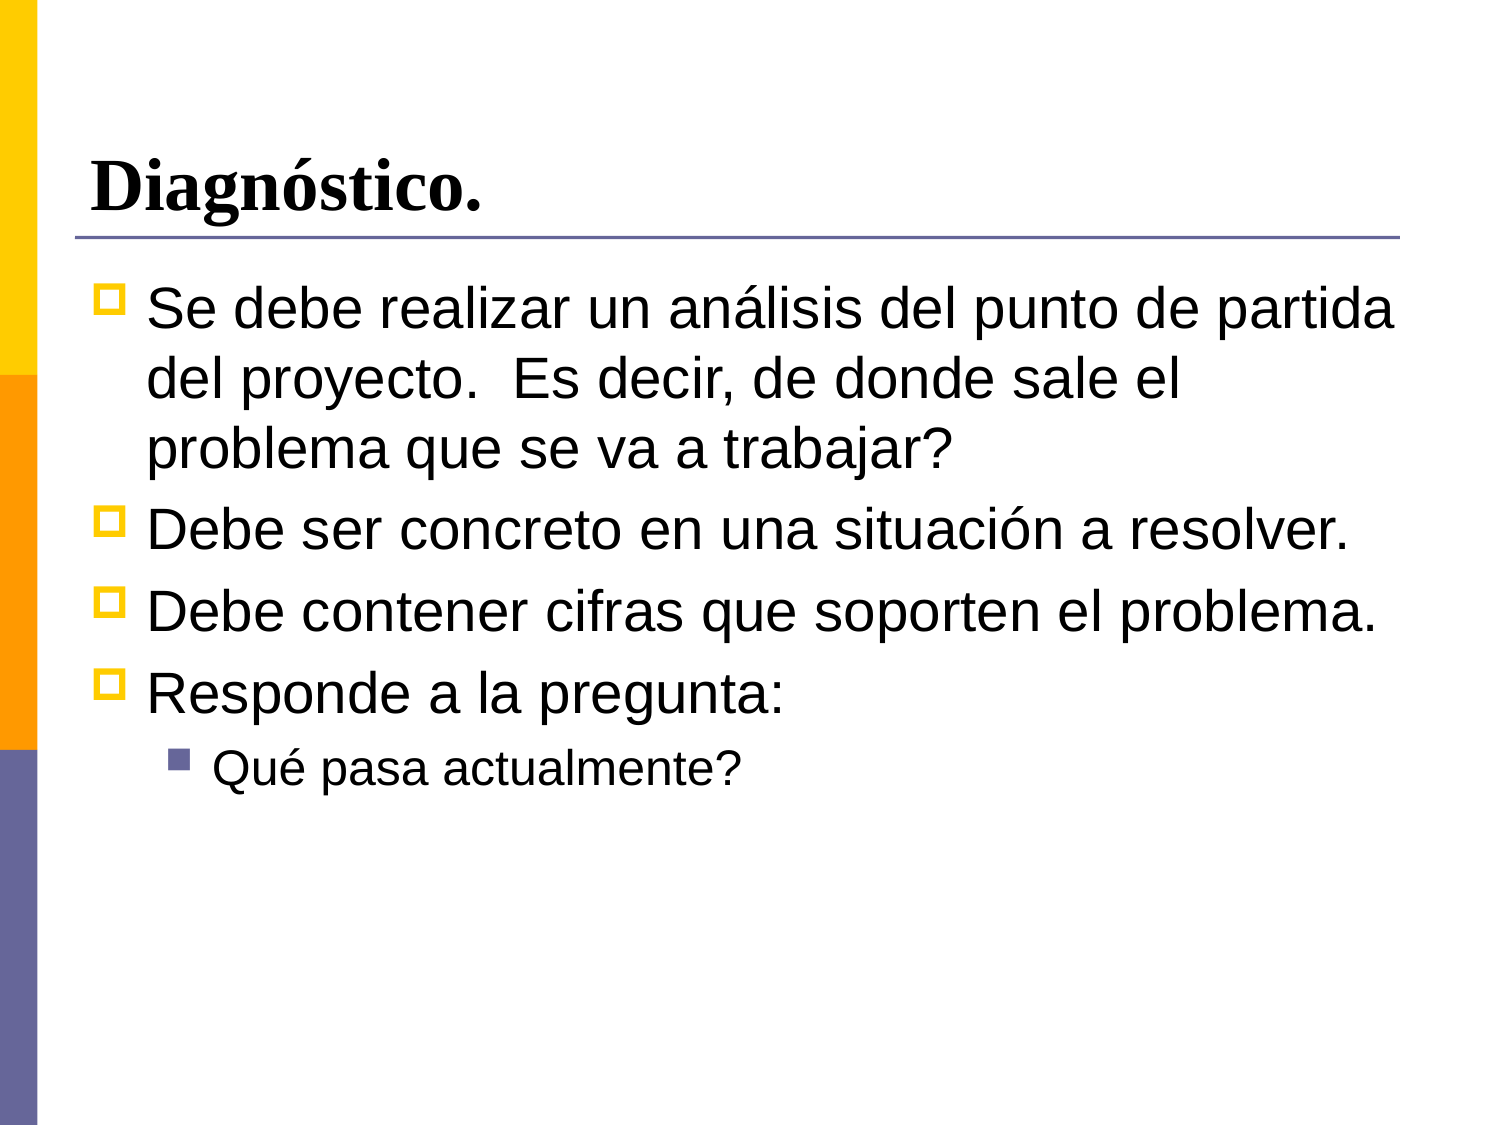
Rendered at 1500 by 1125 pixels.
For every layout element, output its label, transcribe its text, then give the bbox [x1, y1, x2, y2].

title Diagnóstico. [75, 45, 1425, 233]
list Se debe realizar un análisis del punto de partida del proyecto. Es decir, de donde sale el problema que se va a trabajar? Debe ser concreto en una situación a resolver. Debe contener cifras que soporten el problema. Responde a la pregunta: Qué pasa actualmente? [75, 262, 1425, 1006]
